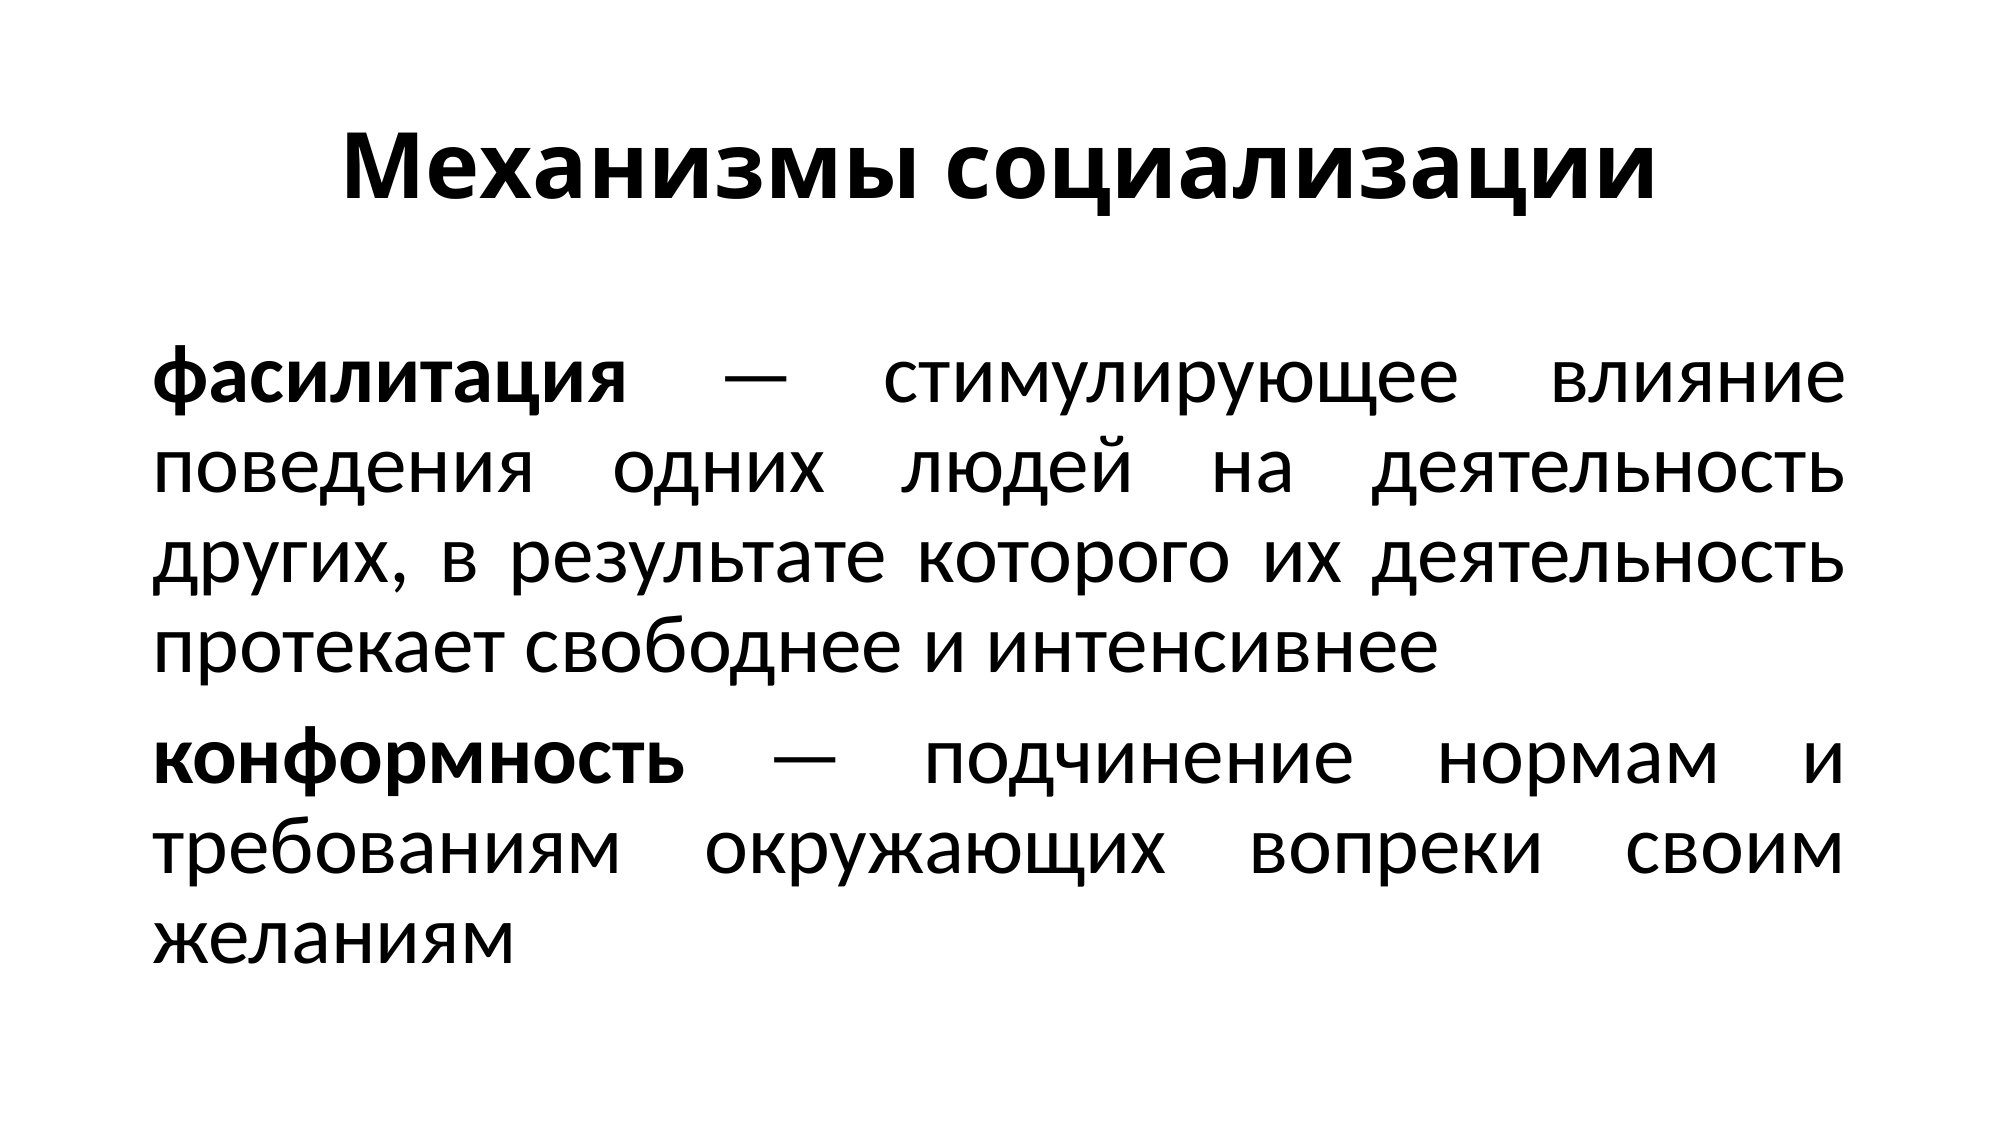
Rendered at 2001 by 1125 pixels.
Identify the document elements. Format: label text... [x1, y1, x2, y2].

list фасилитация — стимулирующее влияние поведения одних людей на деятельность других, в результате которого их деятельность протекает свободнее и интенсивнее конформность — подчинение нормам и требованиям окружающих вопреки своим желаниям [137, 323, 1863, 1038]
title Механизмы социализации [137, 59, 1863, 278]
